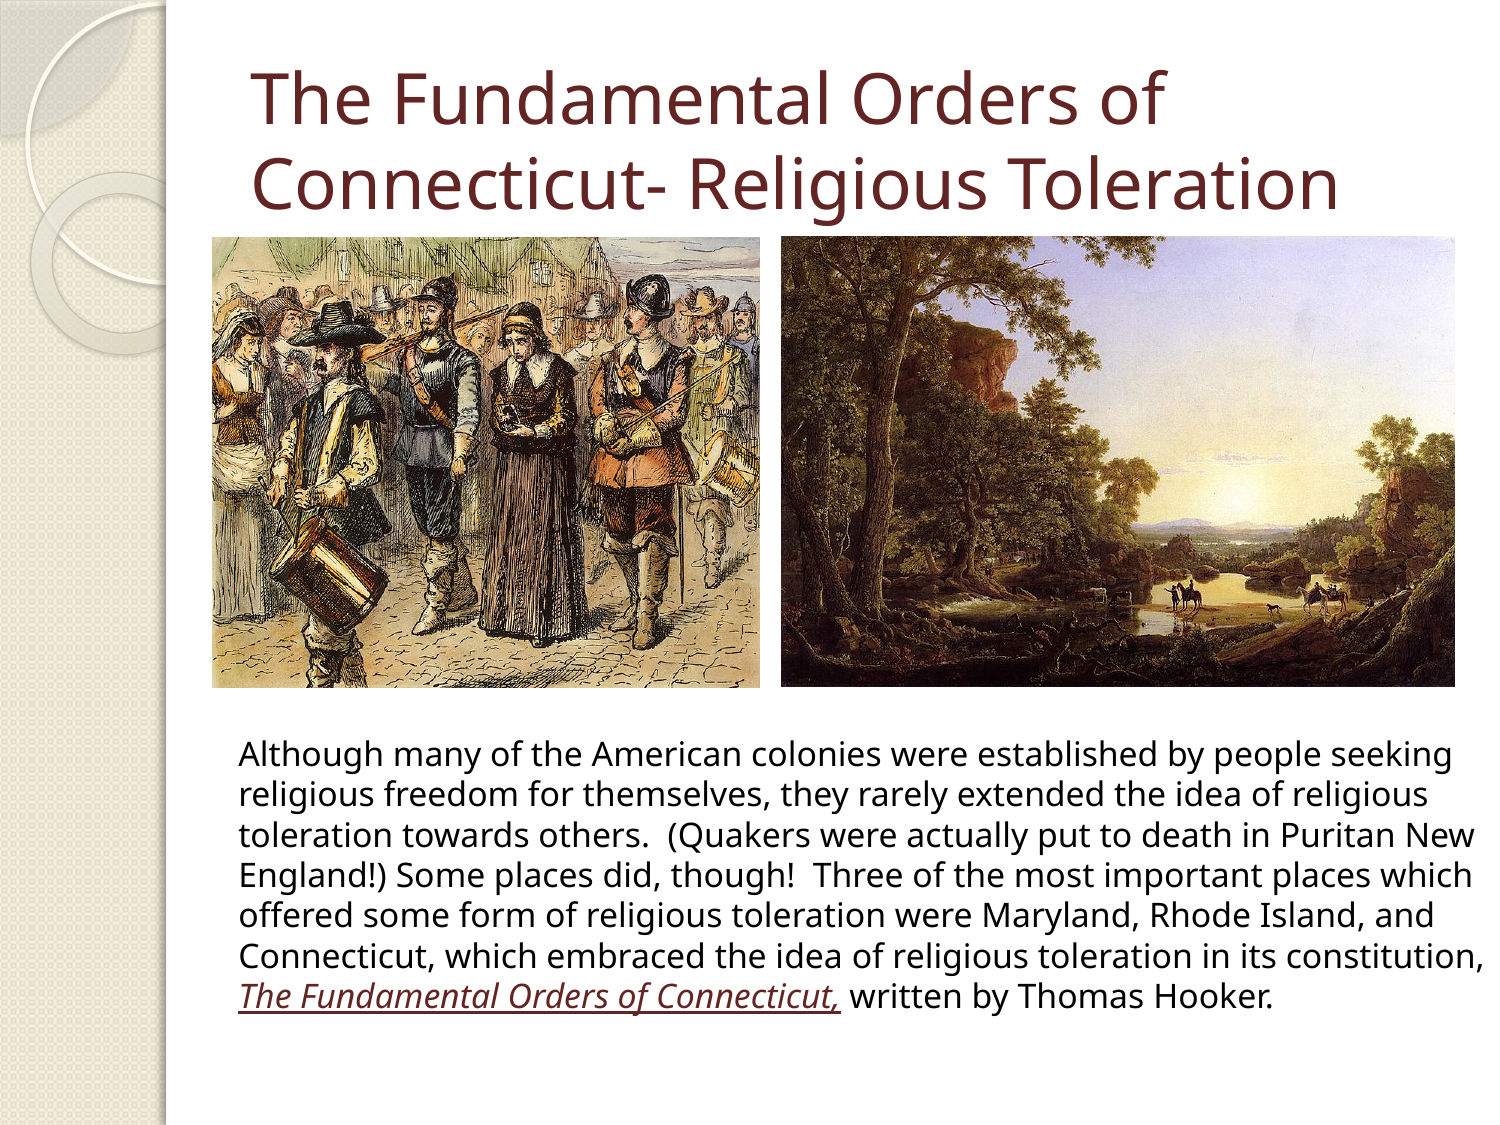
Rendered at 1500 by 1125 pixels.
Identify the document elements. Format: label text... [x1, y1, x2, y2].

title The Fundamental Orders of Connecticut- Religious Toleration [235, 45, 1466, 233]
list Although many of the American colonies were established by people seeking religious freedom for themselves, they rarely extended the idea of religious toleration towards others. (Quakers were actually put to death in Puritan New England!) Some places did, though! Three of the most important places which offered some form of religious toleration were Maryland, Rhode Island, and Connecticut, which embraced the idea of religious toleration in its constitution, The Fundamental Orders of Connecticut, written by Thomas Hooker. [212, 725, 1500, 1063]
picture [212, 237, 760, 688]
picture [781, 236, 1455, 687]
